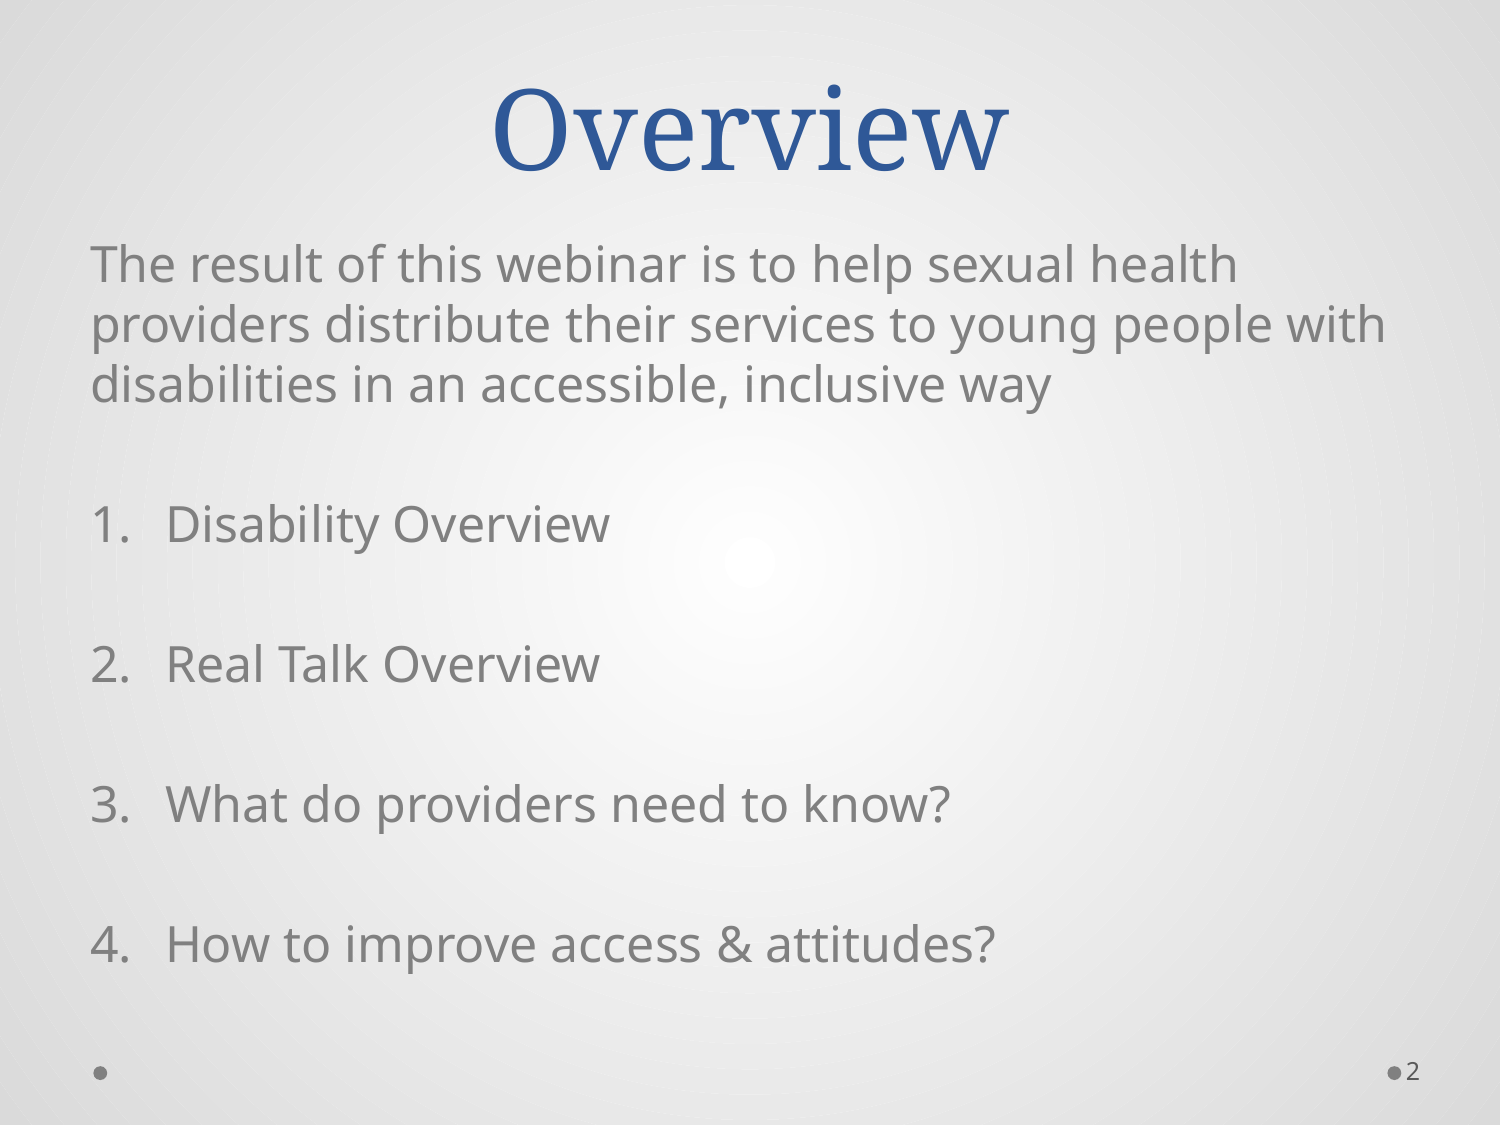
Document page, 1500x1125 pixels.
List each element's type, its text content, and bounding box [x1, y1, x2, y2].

list The result of this webinar is to help sexual health providers distribute their services to young people with disabilities in an accessible, inclusive way Disability Overview Real Talk Overview What do providers need to know? How to improve access & attitudes? [75, 224, 1425, 1063]
slide_number 2 [1401, 1042, 1494, 1103]
title Overview [75, 0, 1425, 200]
